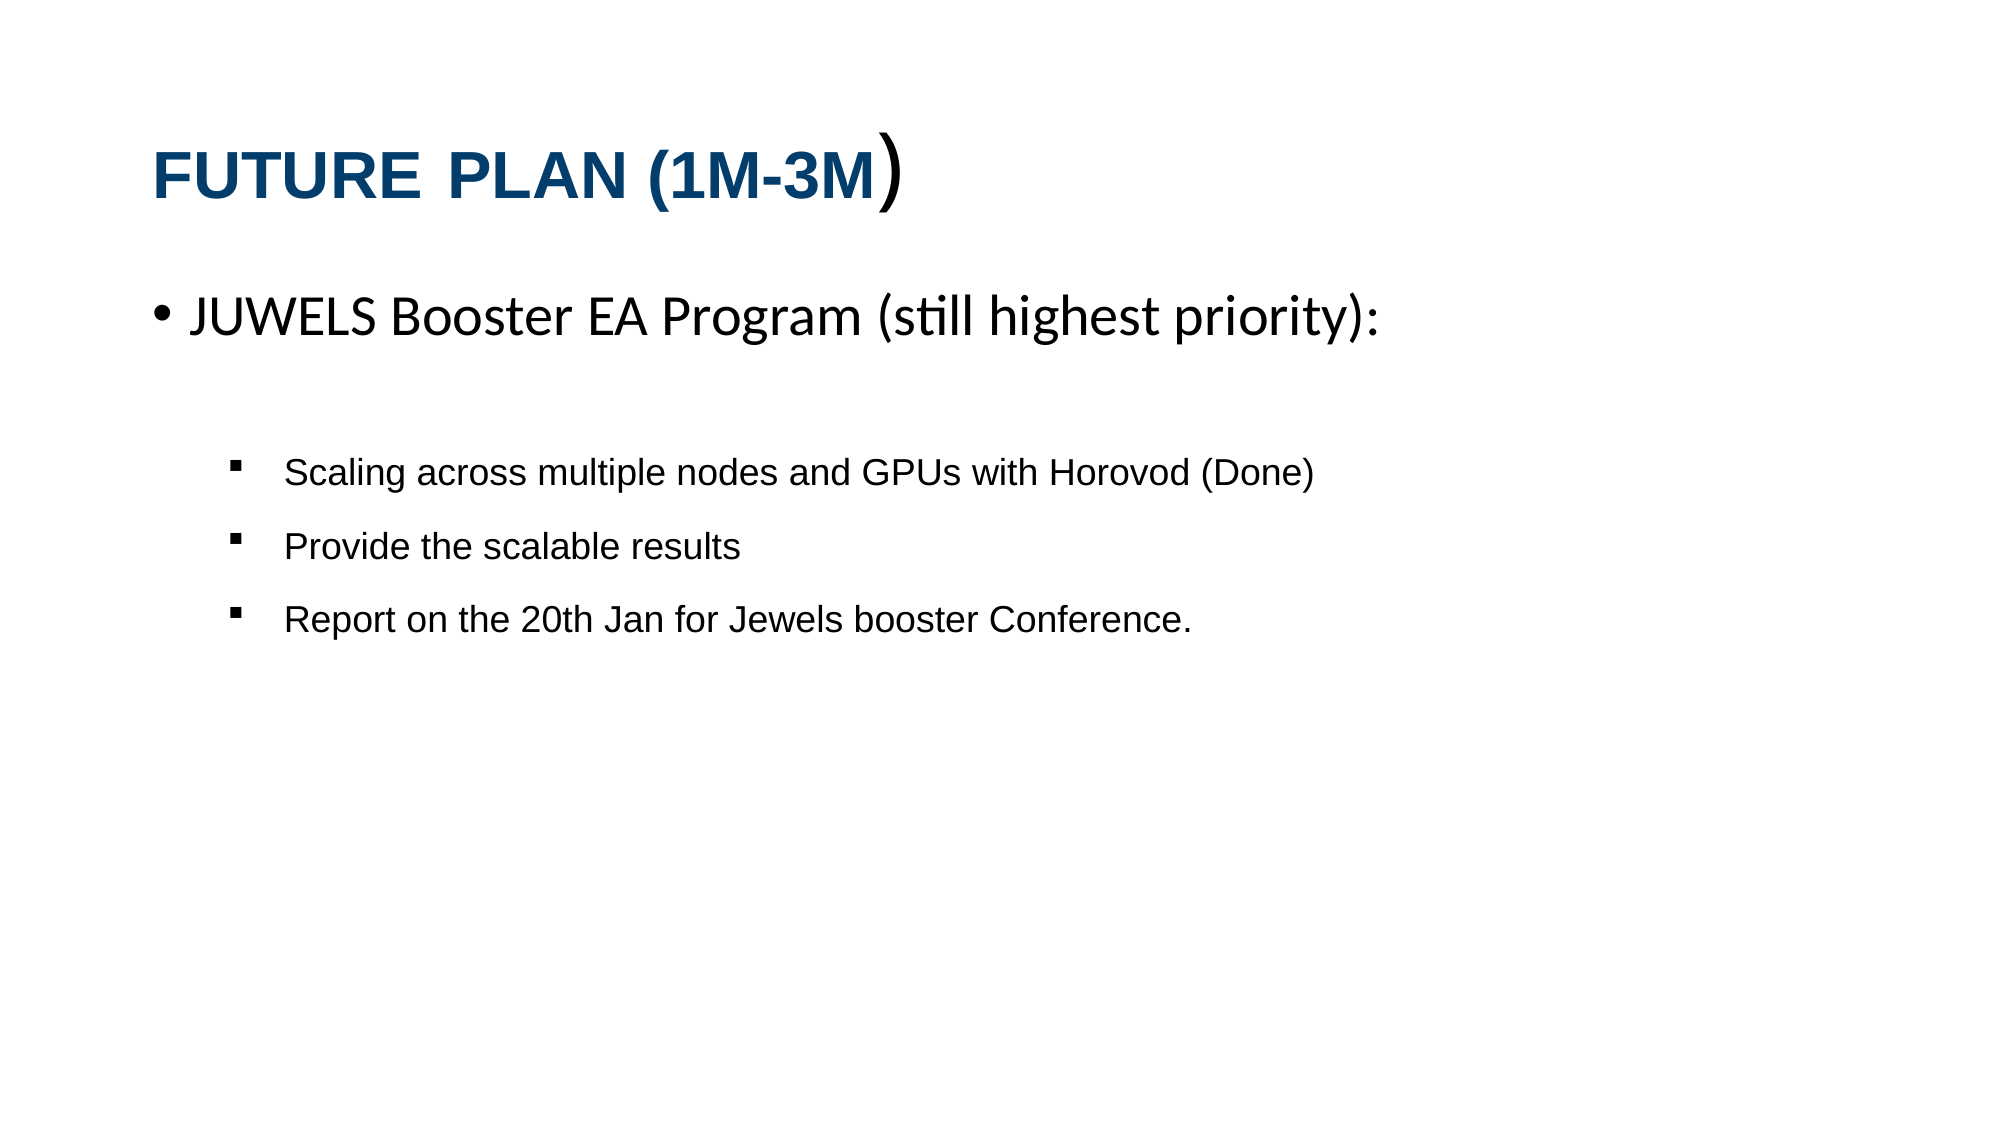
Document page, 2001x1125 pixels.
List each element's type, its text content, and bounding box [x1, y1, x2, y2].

list JUWELS Booster EA Program (still highest priority): Scaling across multiple nodes and GPUs with Horovod (Done) Provide the scalable results Report on the 20th Jan for Jewels booster Conference. [137, 277, 1863, 992]
title Future plan (1M-3M) [137, 59, 1863, 277]
